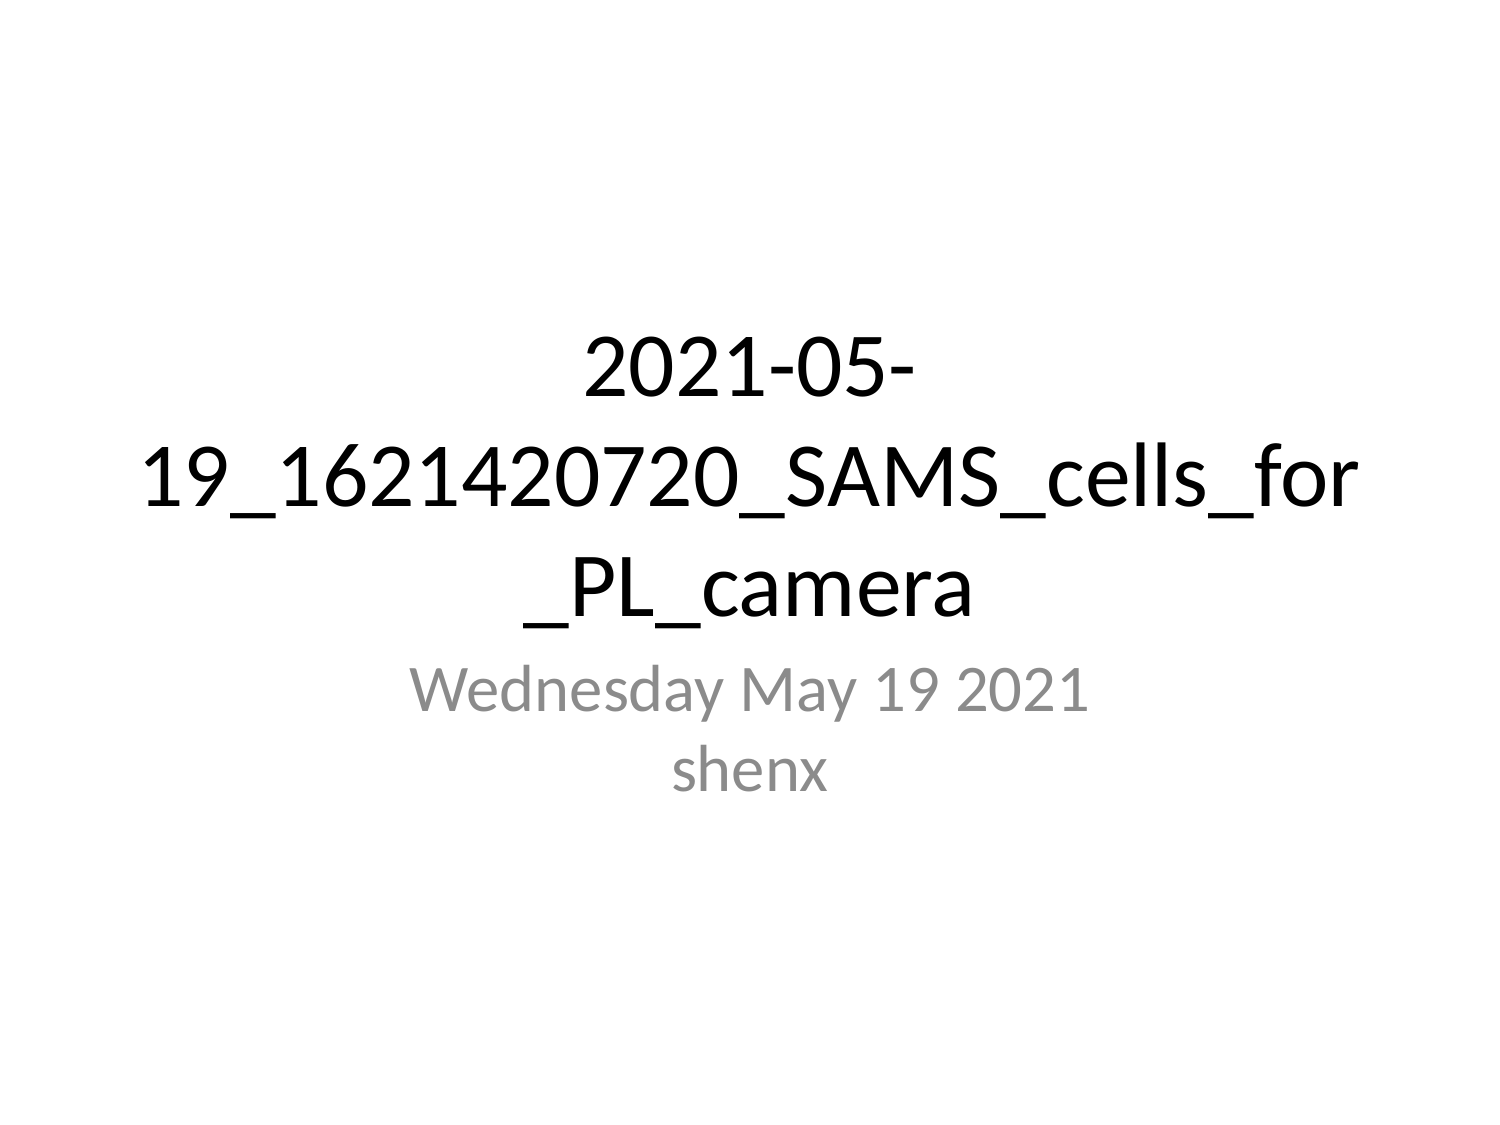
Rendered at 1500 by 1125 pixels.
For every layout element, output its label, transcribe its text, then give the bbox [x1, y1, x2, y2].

title 2021-05-19_1621420720_SAMS_cells_for_PL_camera [112, 349, 1388, 591]
subtitle Wednesday May 19 2021 shenx [225, 637, 1275, 925]
